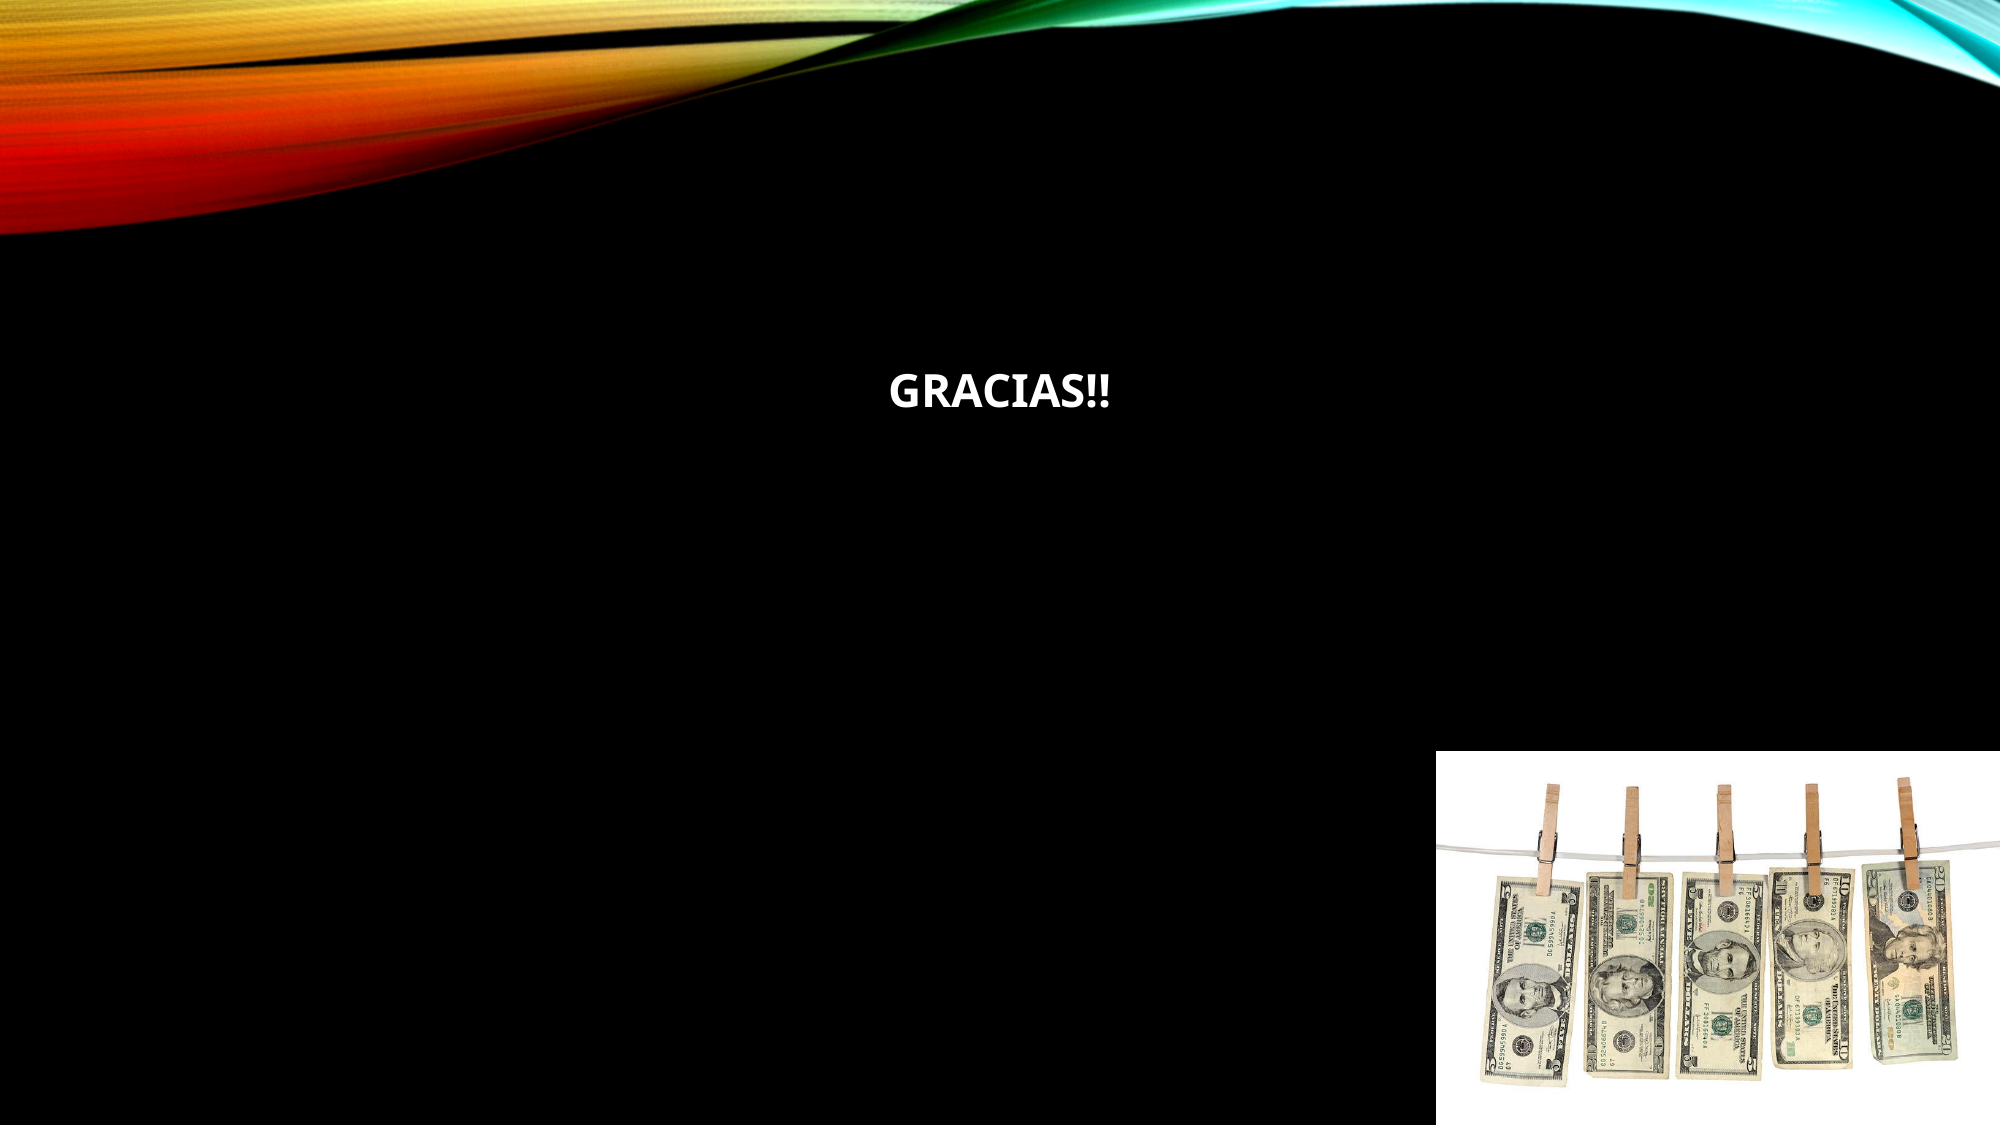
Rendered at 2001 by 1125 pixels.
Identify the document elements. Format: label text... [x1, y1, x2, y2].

picture [1436, 751, 2000, 1125]
list GRACIAS!! [112, 360, 1888, 1021]
picture [0, 0, 2000, 237]
